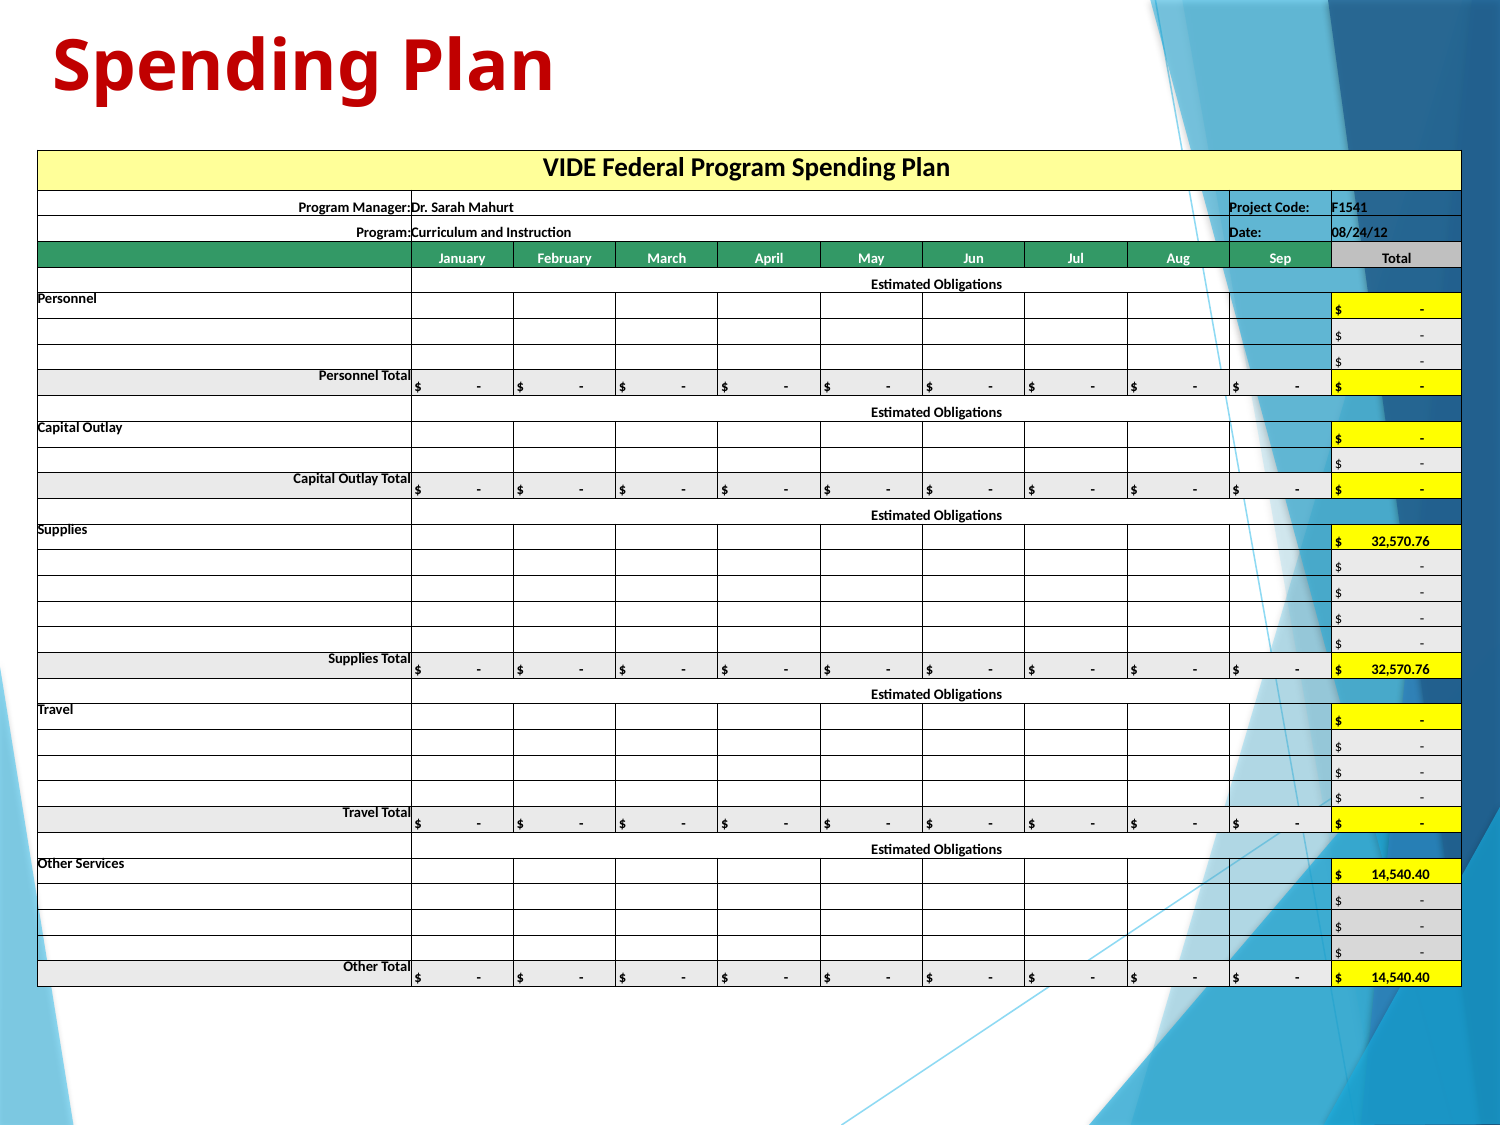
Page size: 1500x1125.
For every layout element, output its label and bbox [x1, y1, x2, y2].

table_cell [1332, 319, 1461, 344]
table_cell [616, 936, 717, 960]
table_cell [616, 242, 717, 267]
table_cell [38, 473, 411, 498]
table_cell [1025, 627, 1127, 652]
table_cell [718, 242, 820, 267]
table_cell [923, 884, 1024, 909]
table_cell [821, 756, 922, 780]
table_cell [616, 653, 717, 678]
table_cell [1230, 576, 1331, 601]
table_cell [1025, 730, 1127, 755]
table_cell [821, 319, 922, 344]
table_cell [412, 679, 1461, 703]
table_cell [412, 268, 1461, 292]
table_cell [1025, 345, 1127, 369]
table_cell [38, 576, 411, 601]
table_cell [923, 807, 1024, 832]
table_cell [616, 345, 717, 369]
table_cell [821, 704, 922, 729]
table_cell [1128, 910, 1229, 935]
table_cell [514, 627, 615, 652]
table_cell [514, 756, 615, 780]
table_cell [1332, 242, 1461, 267]
table_cell [1332, 448, 1461, 472]
table_cell [1128, 704, 1229, 729]
table_cell [718, 576, 820, 601]
table_cell [821, 576, 922, 601]
table_cell [1128, 550, 1229, 575]
table_cell [821, 961, 922, 986]
table_cell [1230, 448, 1331, 472]
table_cell [514, 910, 615, 935]
table_cell [38, 653, 411, 678]
table_cell [718, 910, 820, 935]
table_cell [38, 756, 411, 780]
table_cell [1332, 859, 1461, 883]
table_cell [38, 216, 411, 241]
table_cell [514, 370, 615, 395]
table_cell [1332, 345, 1461, 369]
table_cell [1025, 448, 1127, 472]
table_cell [616, 293, 717, 318]
table_cell [1230, 422, 1331, 447]
table_cell [821, 730, 922, 755]
table_cell [923, 936, 1024, 960]
table_cell [514, 936, 615, 960]
table_cell [412, 525, 513, 549]
table_cell [412, 961, 513, 986]
title [37, 12, 1450, 130]
table_cell [1025, 961, 1127, 986]
table_cell [412, 345, 513, 369]
table_cell [718, 550, 820, 575]
table_cell [1230, 704, 1331, 729]
table_cell [1025, 576, 1127, 601]
table_cell [923, 602, 1024, 626]
table_cell [514, 422, 615, 447]
table_cell [1128, 525, 1229, 549]
table_cell [1230, 653, 1331, 678]
table_cell [1128, 422, 1229, 447]
table_cell [1230, 550, 1331, 575]
table_cell [718, 781, 820, 806]
table_cell [412, 319, 513, 344]
table_cell [514, 781, 615, 806]
table_cell [1230, 807, 1331, 832]
table_cell [38, 242, 411, 267]
table_cell [1025, 859, 1127, 883]
table_cell [514, 807, 615, 832]
table_cell [1332, 910, 1461, 935]
table_cell [412, 550, 513, 575]
table_cell [514, 242, 615, 267]
table_cell [514, 653, 615, 678]
table_cell [1128, 756, 1229, 780]
table_cell [1332, 293, 1461, 318]
table_cell [514, 704, 615, 729]
table_cell [718, 525, 820, 549]
table_cell [1332, 936, 1461, 960]
table_cell [1332, 602, 1461, 626]
table_cell [821, 550, 922, 575]
table_cell [1128, 961, 1229, 986]
table_cell [514, 602, 615, 626]
table_cell [514, 961, 615, 986]
table_cell [821, 884, 922, 909]
table_cell [412, 756, 513, 780]
table_cell [923, 422, 1024, 447]
table_cell [1025, 422, 1127, 447]
table_cell [923, 293, 1024, 318]
table_cell [1332, 216, 1461, 241]
table_cell [718, 422, 820, 447]
table_cell [821, 781, 922, 806]
table_cell [412, 704, 513, 729]
table_cell [412, 833, 1461, 858]
table_cell [718, 293, 820, 318]
table_cell [718, 448, 820, 472]
table_cell [38, 730, 411, 755]
table_cell [412, 627, 513, 652]
table_cell [1128, 807, 1229, 832]
table_cell [38, 627, 411, 652]
table_cell [1128, 242, 1229, 267]
table_cell [1230, 756, 1331, 780]
table_cell [1128, 653, 1229, 678]
table_cell [616, 730, 717, 755]
table_cell [616, 807, 717, 832]
table_cell [1025, 756, 1127, 780]
table_cell [1230, 370, 1331, 395]
table_cell [616, 576, 717, 601]
table_cell [1230, 781, 1331, 806]
table_cell [923, 730, 1024, 755]
table_cell [718, 627, 820, 652]
table_cell [821, 627, 922, 652]
table_cell [923, 781, 1024, 806]
table_cell [38, 936, 411, 960]
table_cell [1128, 576, 1229, 601]
table_cell [923, 756, 1024, 780]
table_cell [1332, 422, 1461, 447]
table_cell [616, 319, 717, 344]
table_cell [1332, 961, 1461, 986]
table_cell [1128, 370, 1229, 395]
table_cell [412, 191, 1229, 215]
table_cell [1128, 781, 1229, 806]
table_cell [821, 345, 922, 369]
table_cell [1025, 242, 1127, 267]
table_cell [923, 473, 1024, 498]
table_cell [1128, 319, 1229, 344]
table_cell [412, 216, 1229, 241]
table_cell [1230, 730, 1331, 755]
table_cell [718, 859, 820, 883]
table_cell [923, 653, 1024, 678]
table_cell [514, 448, 615, 472]
table_cell [412, 499, 1461, 524]
table_cell [718, 807, 820, 832]
table_cell [1128, 859, 1229, 883]
table_cell [923, 859, 1024, 883]
table_cell [1025, 370, 1127, 395]
table_cell [1332, 473, 1461, 498]
table_cell [718, 319, 820, 344]
table_cell [514, 319, 615, 344]
table_cell [923, 910, 1024, 935]
table_cell [1230, 859, 1331, 883]
table_cell [514, 345, 615, 369]
table_cell [38, 422, 411, 447]
table_cell [1230, 216, 1331, 241]
table_cell [412, 242, 513, 267]
table_cell [718, 602, 820, 626]
table_cell [1025, 781, 1127, 806]
table_cell [38, 550, 411, 575]
table_cell [923, 627, 1024, 652]
table_cell [38, 833, 411, 858]
table_cell [821, 859, 922, 883]
table_cell [718, 370, 820, 395]
table_cell [514, 473, 615, 498]
table_cell [821, 936, 922, 960]
table_header [38, 151, 1461, 190]
table_cell [412, 396, 1461, 421]
table_cell [1025, 550, 1127, 575]
table_cell [1332, 781, 1461, 806]
table_cell [412, 936, 513, 960]
table_cell [616, 704, 717, 729]
table_cell [1025, 525, 1127, 549]
table_cell [38, 319, 411, 344]
table_cell [412, 448, 513, 472]
table_cell [1128, 602, 1229, 626]
table_cell [1230, 910, 1331, 935]
table_cell [38, 525, 411, 549]
table_cell [38, 884, 411, 909]
table_cell [38, 781, 411, 806]
table_cell [821, 473, 922, 498]
table_cell [514, 576, 615, 601]
table_cell [412, 730, 513, 755]
table_cell [38, 961, 411, 986]
table_cell [1025, 884, 1127, 909]
table_cell [616, 781, 717, 806]
table_cell [1332, 704, 1461, 729]
table_cell [1230, 319, 1331, 344]
table_cell [1230, 191, 1331, 215]
table_cell [821, 602, 922, 626]
table_cell [38, 807, 411, 832]
table_cell [1230, 884, 1331, 909]
table_cell [38, 910, 411, 935]
table_cell [38, 293, 411, 318]
table_cell [38, 191, 411, 215]
table_cell [923, 550, 1024, 575]
table_cell [1230, 242, 1331, 267]
table_cell [616, 859, 717, 883]
table_cell [923, 961, 1024, 986]
table_cell [821, 525, 922, 549]
table_cell [514, 859, 615, 883]
table_cell [718, 884, 820, 909]
table_cell [412, 576, 513, 601]
table_cell [1230, 627, 1331, 652]
table_cell [38, 268, 411, 292]
table_cell [1128, 884, 1229, 909]
table_cell [1230, 345, 1331, 369]
table_cell [821, 370, 922, 395]
table_cell [718, 653, 820, 678]
table_cell [821, 422, 922, 447]
table_cell [412, 422, 513, 447]
table_cell [412, 602, 513, 626]
table_cell [38, 499, 411, 524]
table_cell [1332, 807, 1461, 832]
table_cell [1230, 961, 1331, 986]
table_cell [38, 704, 411, 729]
table_cell [1025, 319, 1127, 344]
table_cell [923, 370, 1024, 395]
table_cell [412, 859, 513, 883]
table_cell [38, 602, 411, 626]
table_cell [1332, 525, 1461, 549]
table_cell [514, 525, 615, 549]
table_cell [1025, 704, 1127, 729]
table_cell [1230, 525, 1331, 549]
table_cell [1332, 370, 1461, 395]
table_cell [616, 910, 717, 935]
table_cell [923, 242, 1024, 267]
table_cell [718, 345, 820, 369]
table_cell [1332, 756, 1461, 780]
table_cell [1128, 448, 1229, 472]
table_cell [412, 910, 513, 935]
table_cell [616, 525, 717, 549]
table_cell [718, 704, 820, 729]
table_cell [1025, 653, 1127, 678]
table_cell [616, 961, 717, 986]
table_cell [616, 422, 717, 447]
table_cell [412, 653, 513, 678]
table_cell [821, 807, 922, 832]
table_cell [1230, 293, 1331, 318]
table_cell [1025, 936, 1127, 960]
table_cell [38, 859, 411, 883]
table_cell [514, 730, 615, 755]
table_cell [616, 550, 717, 575]
table_cell [718, 756, 820, 780]
table_cell [514, 293, 615, 318]
table_cell [616, 884, 717, 909]
table_cell [1128, 345, 1229, 369]
table_cell [38, 679, 411, 703]
table_cell [38, 370, 411, 395]
table_cell [1332, 550, 1461, 575]
table_cell [1025, 910, 1127, 935]
table_cell [923, 448, 1024, 472]
table_cell [923, 525, 1024, 549]
table_cell [38, 396, 411, 421]
table_cell [616, 370, 717, 395]
table_cell [616, 756, 717, 780]
table_cell [1332, 884, 1461, 909]
table_cell [514, 884, 615, 909]
table_cell [923, 319, 1024, 344]
table_cell [1128, 936, 1229, 960]
table_cell [718, 730, 820, 755]
table_cell [1230, 473, 1331, 498]
table_cell [718, 961, 820, 986]
table_cell [1332, 627, 1461, 652]
table_cell [412, 781, 513, 806]
table_cell [718, 473, 820, 498]
table_cell [1128, 730, 1229, 755]
table_cell [616, 448, 717, 472]
table_cell [1332, 191, 1461, 215]
table_cell [821, 910, 922, 935]
table_cell [923, 576, 1024, 601]
table_cell [616, 602, 717, 626]
table_cell [412, 807, 513, 832]
table_cell [1332, 653, 1461, 678]
table_cell [821, 242, 922, 267]
table_cell [1025, 602, 1127, 626]
table_cell [923, 345, 1024, 369]
table_cell [1332, 576, 1461, 601]
table_cell [412, 473, 513, 498]
table_cell [616, 627, 717, 652]
table_cell [412, 884, 513, 909]
table_cell [412, 370, 513, 395]
table_cell [1230, 936, 1331, 960]
table_cell [514, 550, 615, 575]
table_cell [821, 653, 922, 678]
table_cell [1025, 293, 1127, 318]
table_cell [38, 345, 411, 369]
table_cell [1230, 602, 1331, 626]
table_cell [923, 704, 1024, 729]
table_cell [616, 473, 717, 498]
table_cell [38, 448, 411, 472]
table_cell [821, 293, 922, 318]
table_cell [1025, 807, 1127, 832]
table_cell [718, 936, 820, 960]
table_cell [1025, 473, 1127, 498]
table_cell [412, 293, 513, 318]
table_cell [1332, 730, 1461, 755]
table_cell [1128, 473, 1229, 498]
table_cell [821, 448, 922, 472]
table_cell [1128, 627, 1229, 652]
table_cell [1128, 293, 1229, 318]
